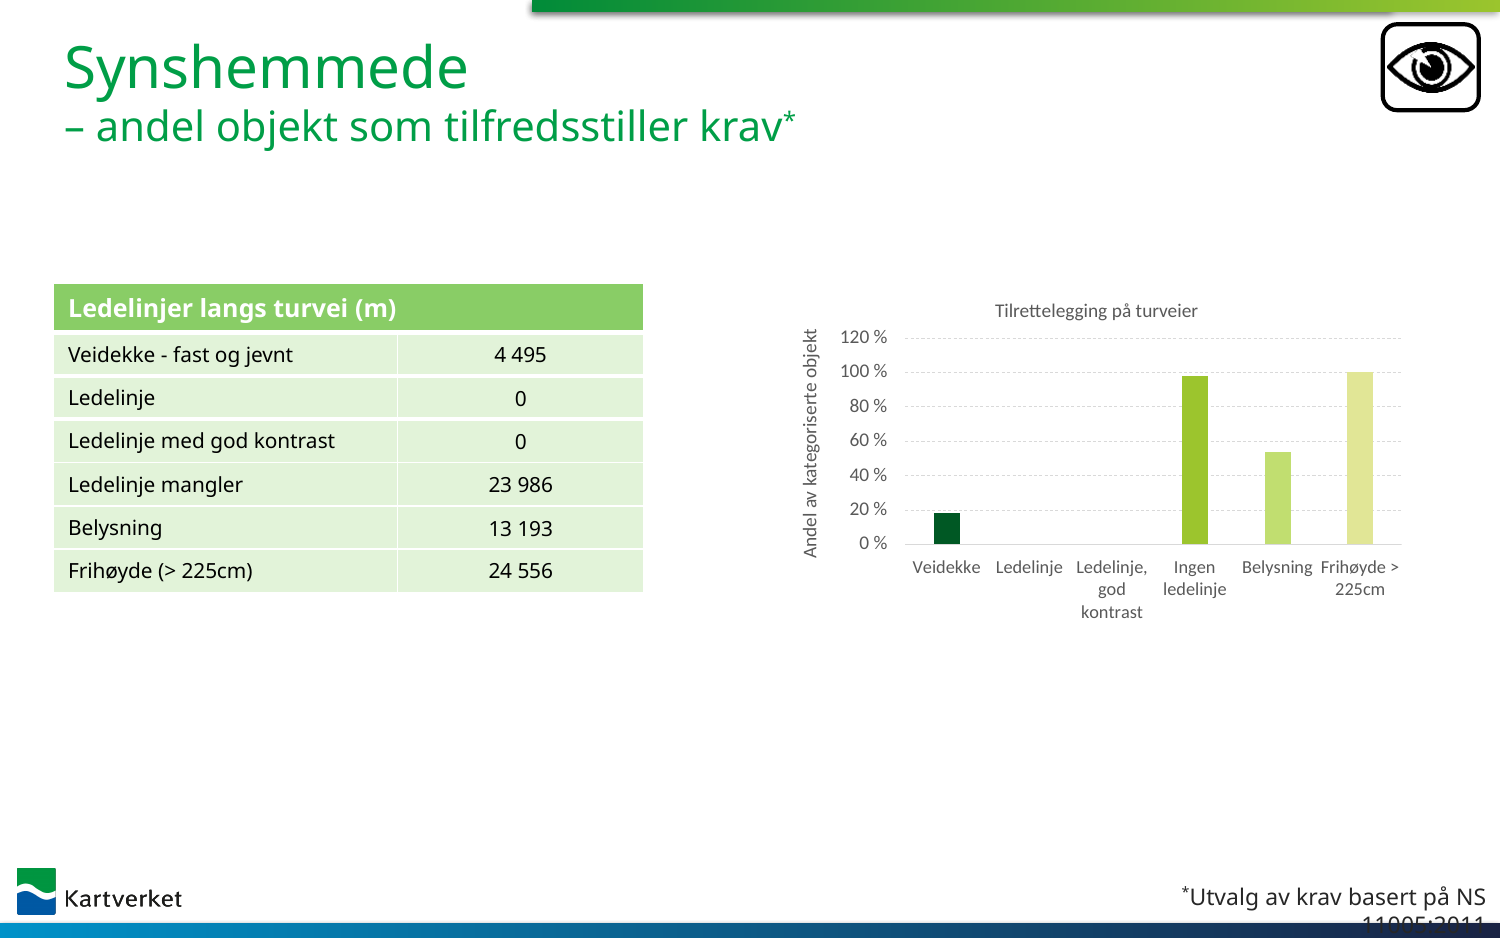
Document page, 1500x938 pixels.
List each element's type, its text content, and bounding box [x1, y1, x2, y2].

picture [791, 291, 1402, 630]
text_box Synshemmede – andel objekt som tilfredsstiller krav* [49, 24, 1431, 158]
table_header Ledelinjer langs turvei (m) [54, 284, 643, 330]
table_cell 0 [398, 421, 643, 462]
table_cell Ledelinje [54, 378, 397, 417]
table_cell Belysning [54, 507, 397, 548]
table_cell 0 [398, 378, 643, 417]
table_cell Ledelinje mangler [54, 463, 397, 505]
table_cell Frihøyde (> 225cm) [54, 550, 397, 592]
table_cell 24 556 [398, 550, 643, 592]
table_cell 23 986 [398, 463, 643, 505]
table_cell Veidekke - fast og jevnt [54, 335, 397, 374]
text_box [1382, 24, 1480, 111]
text_box *Utvalg av krav basert på NS 11005:2011 [1068, 873, 1500, 938]
table_cell 4 495 [398, 335, 643, 374]
table_cell 13 193 [398, 507, 643, 548]
table_cell Ledelinje med god kontrast [54, 421, 397, 462]
